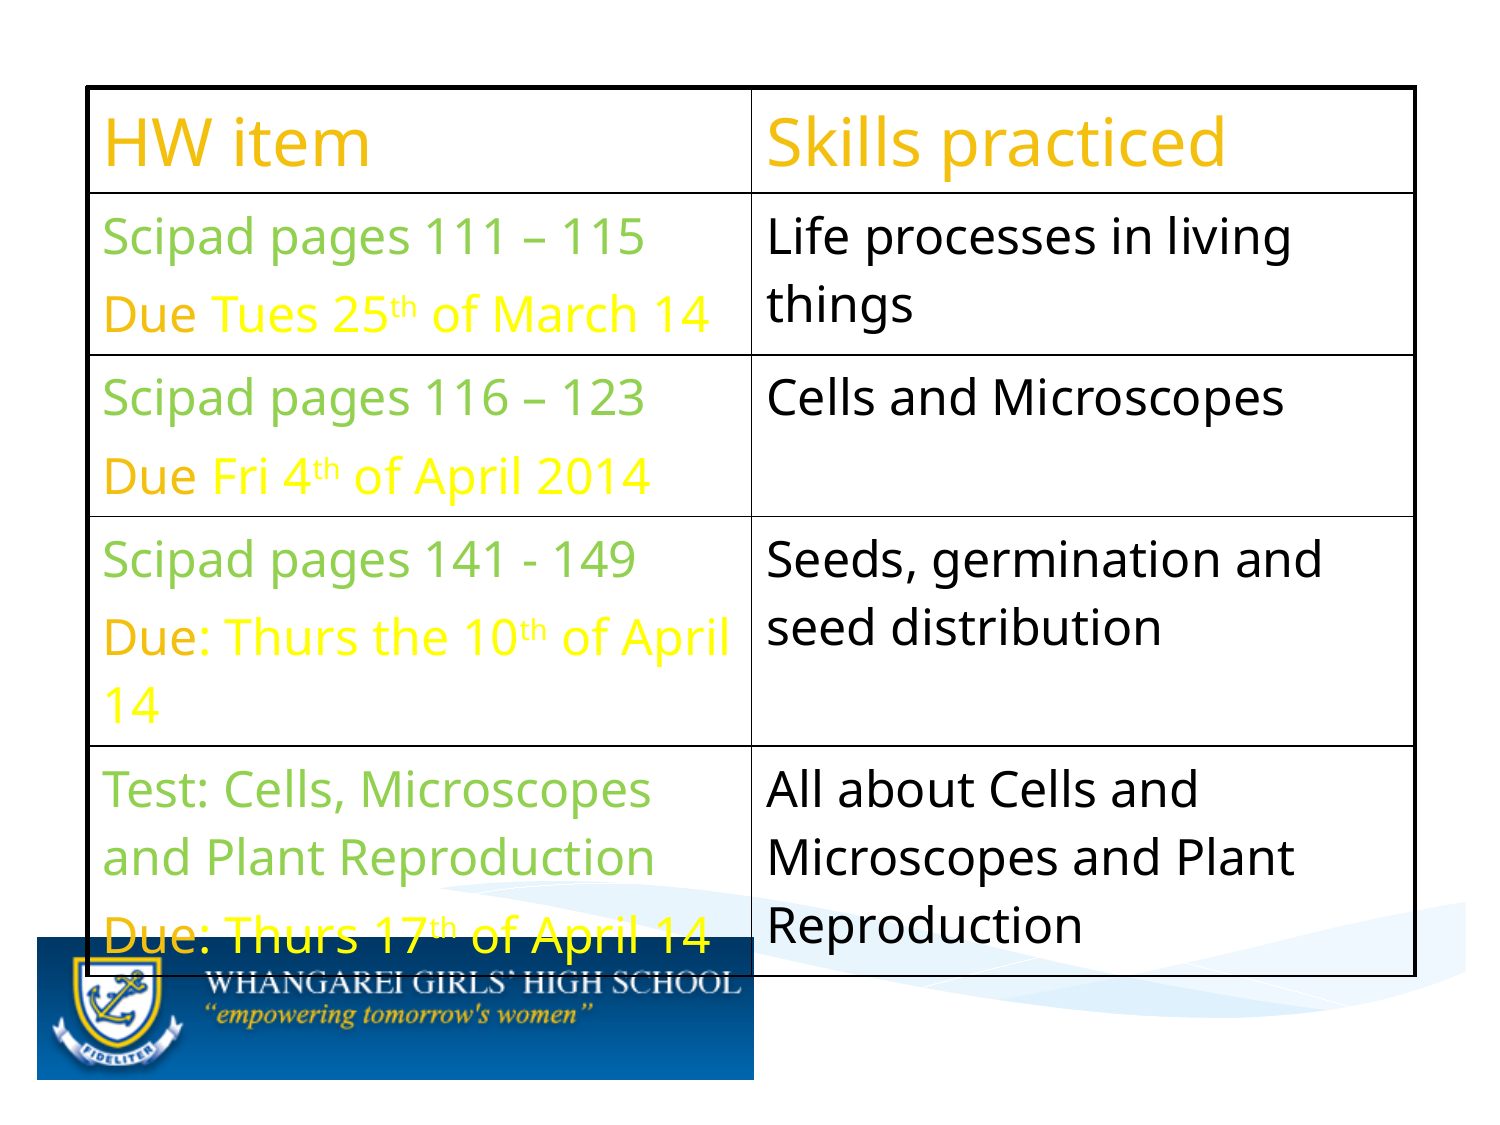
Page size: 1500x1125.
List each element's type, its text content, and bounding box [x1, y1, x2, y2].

table_cell Cells and Microscopes [752, 356, 1413, 516]
table_cell Scipad pages 116 – 123 Due Fri 4th of April 2014 [90, 356, 751, 516]
table_cell Scipad pages 141 - 149 Due: Thurs the 10th of April 14 [90, 517, 751, 745]
table_cell Scipad pages 111 – 115 Due Tues 25th of March 14 [90, 194, 751, 354]
picture [37, 937, 754, 1080]
table_cell All about Cells and Microscopes and Plant Reproduction [752, 747, 1413, 975]
table_header HW item [90, 90, 751, 192]
table_cell Life processes in living things [752, 194, 1413, 354]
table_header Skills practiced [752, 90, 1413, 192]
table_cell Test: Cells, Microscopes and Plant Reproduction Due: Thurs 17th of April 14 [90, 747, 751, 935]
table_cell Seeds, germination and seed distribution [752, 517, 1413, 745]
